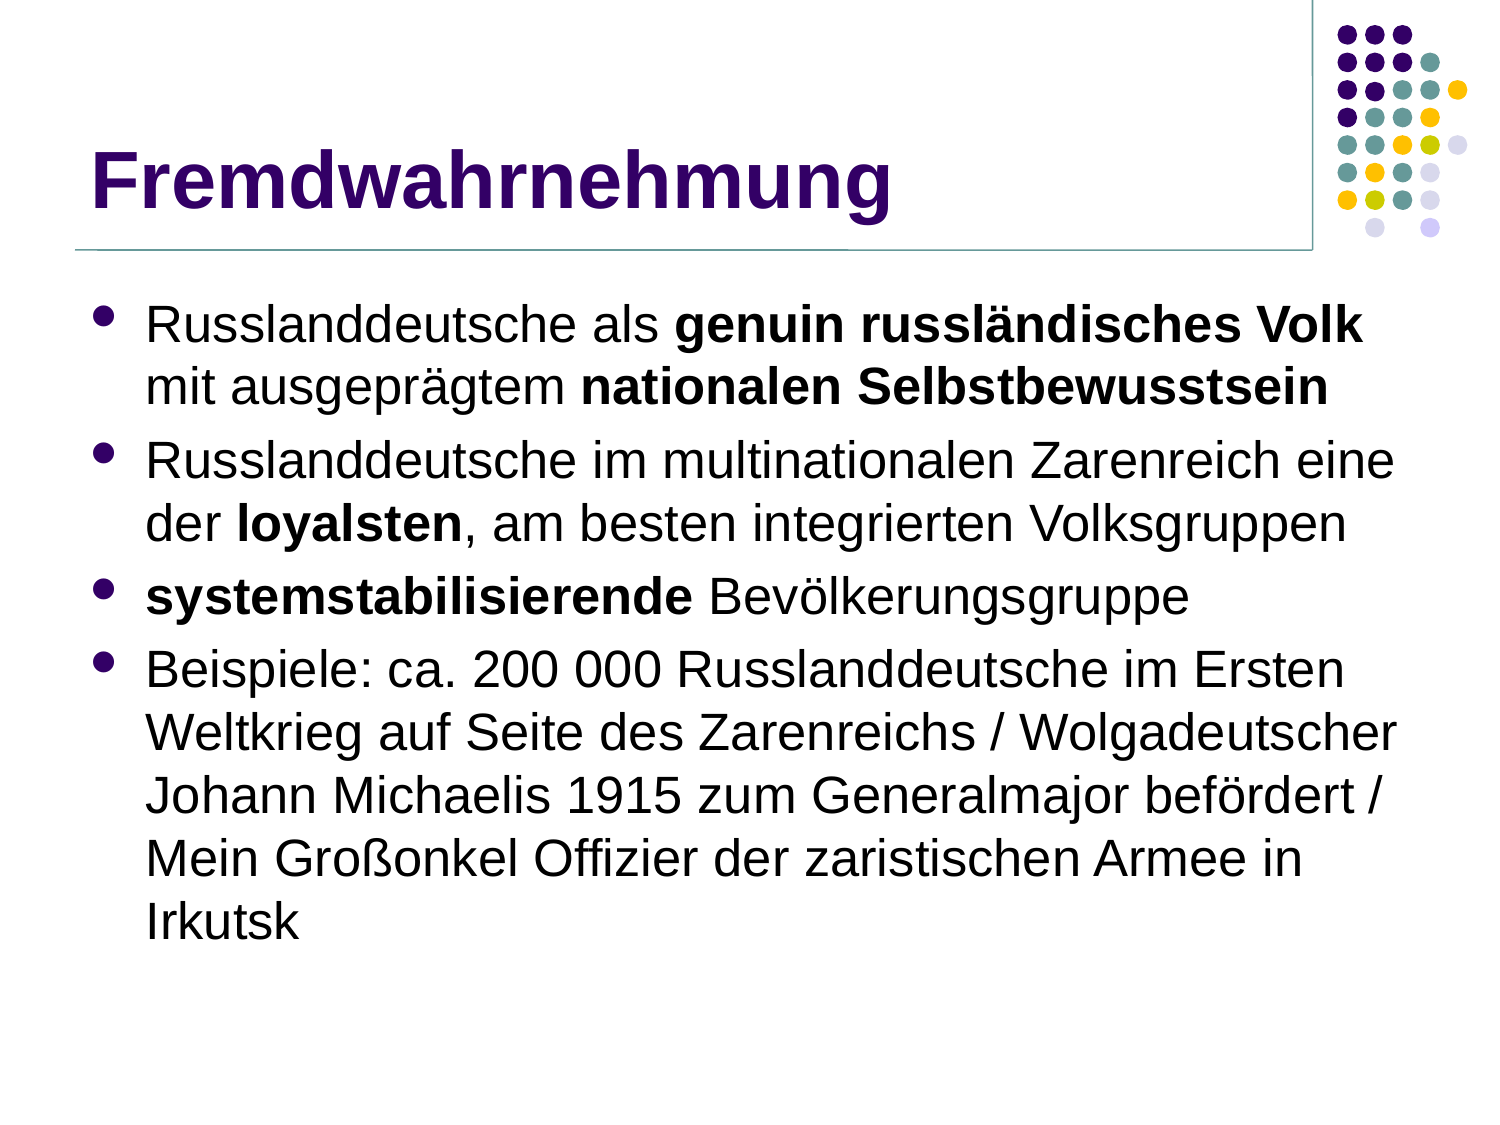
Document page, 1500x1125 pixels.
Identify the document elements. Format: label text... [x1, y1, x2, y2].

title Fremdwahrnehmung [74, 19, 1313, 233]
list Russlanddeutsche als genuin russländisches Volk mit ausgeprägtem nationalen Selbstbewusstsein Russlanddeutsche im multinationalen Zarenreich eine der loyalsten, am besten integrierten Volksgruppen systemstabilisierende Bevölkerungsgruppe Beispiele: ca. 200 000 Russlanddeutsche im Ersten Weltkrieg auf Seite des Zarenreichs / Wolgadeutscher Johann Michaelis 1915 zum Generalmajor befördert / Mein Großonkel Offizier der zaristischen Armee in Irkutsk [74, 281, 1426, 1006]
